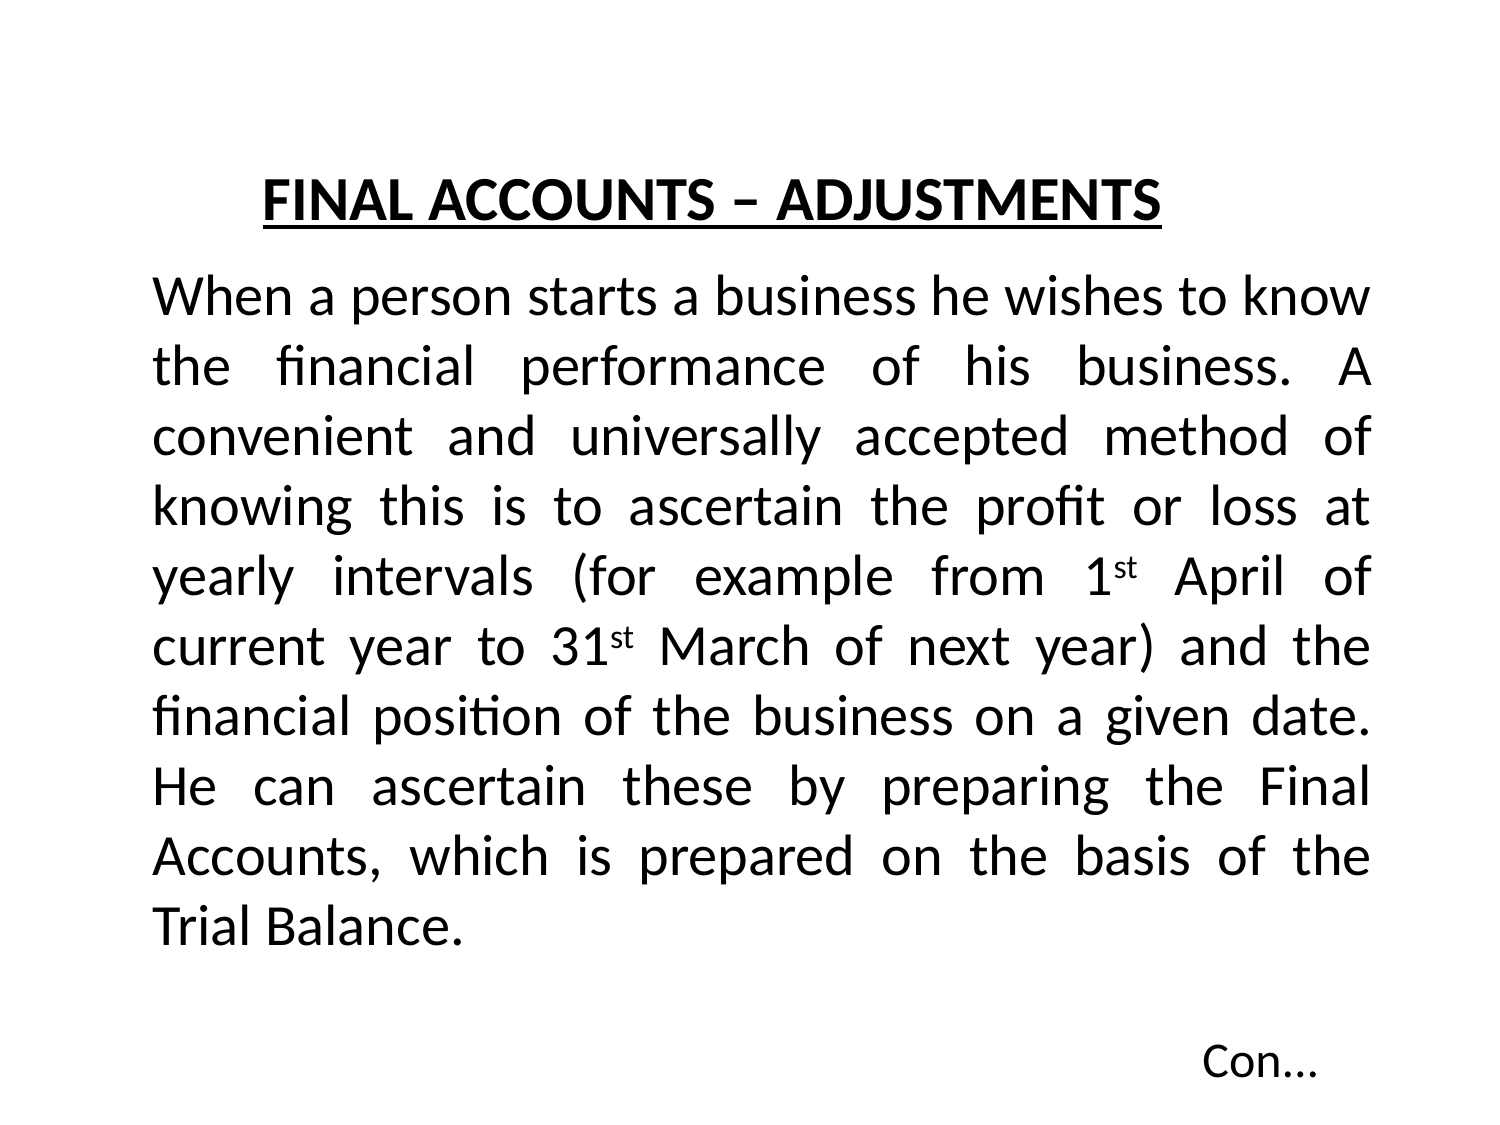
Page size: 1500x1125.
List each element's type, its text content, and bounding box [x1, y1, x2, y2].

subtitle When a person starts a business he wishes to know the financial performance of his business. A convenient and universally accepted method of knowing this is to ascertain the profit or loss at yearly intervals (for example from 1st April of current year to 31st March of next year) and the financial position of the business on a given date. He can ascertain these by preparing the Final Accounts, which is prepared on the basis of the Trial Balance. Con... [137, 249, 1388, 1125]
title FINAL ACCOUNTS – ADJUSTMENTS [75, 75, 1350, 317]
